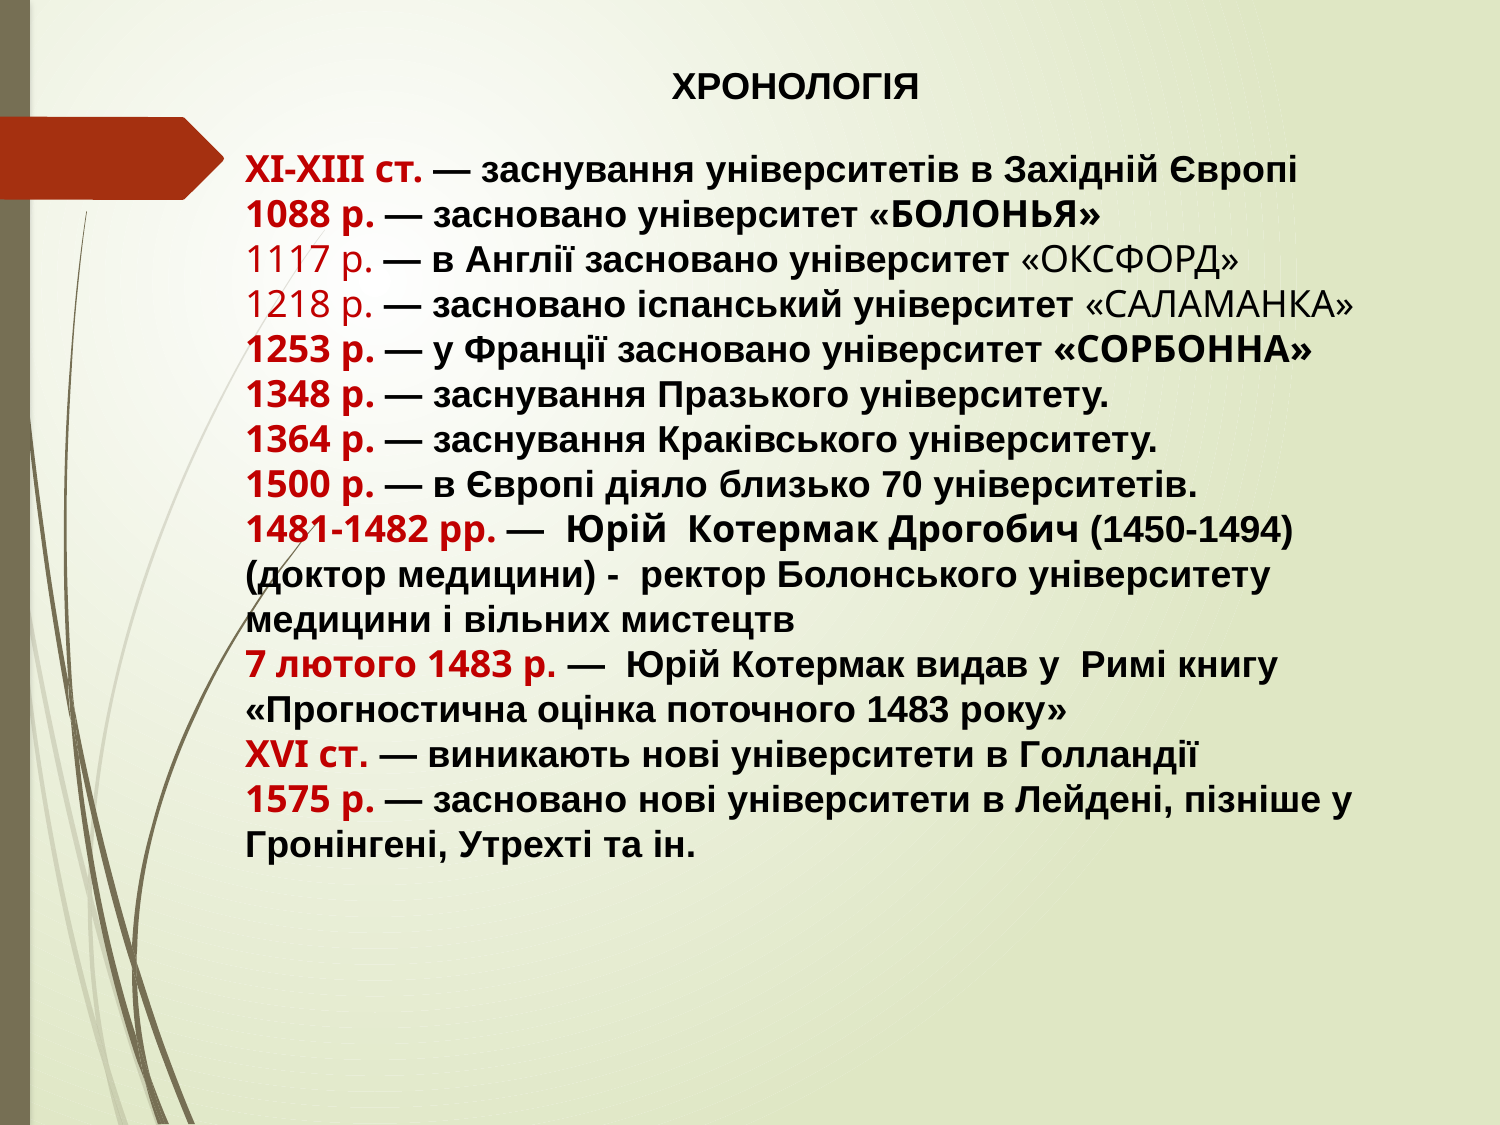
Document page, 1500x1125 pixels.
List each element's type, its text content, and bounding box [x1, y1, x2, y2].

text_box ХРОНОЛОГІЯ [656, 54, 935, 115]
text_box ХІ-ХІІІ ст. — заснування університетів в Західній Європі 1088 р. — засновано університет «БОЛОНЬЯ» 1117 р. — в Англії засновано університет «ОКСФОРД» 1218 р. — засновано іспанський університет «САЛАМАНКА» 1253 р. — у Франції засновано університет «СОРБОННА» 1348 р. — заснування Празького університету. 1364 р. — заснування Краківського університету. 1500 р. — в Європі діяло близько 70 університетів. 1481-1482 рр. — Юрій Котермак Дрогобич (1450-1494) (доктор медицини) - ректор Болонського університету медицини і вільних мистецтв 7 лютого 1483 р. — Юрій Котермак видав у Римі книгу «Прогностична оцінка поточного 1483 року» XVI ст. — виникають нові університети в Голландії 1575 р. — засновано нові університети в Лейдені, пізніше у Гронінгені, Утрехті та ін. [230, 137, 1471, 872]
